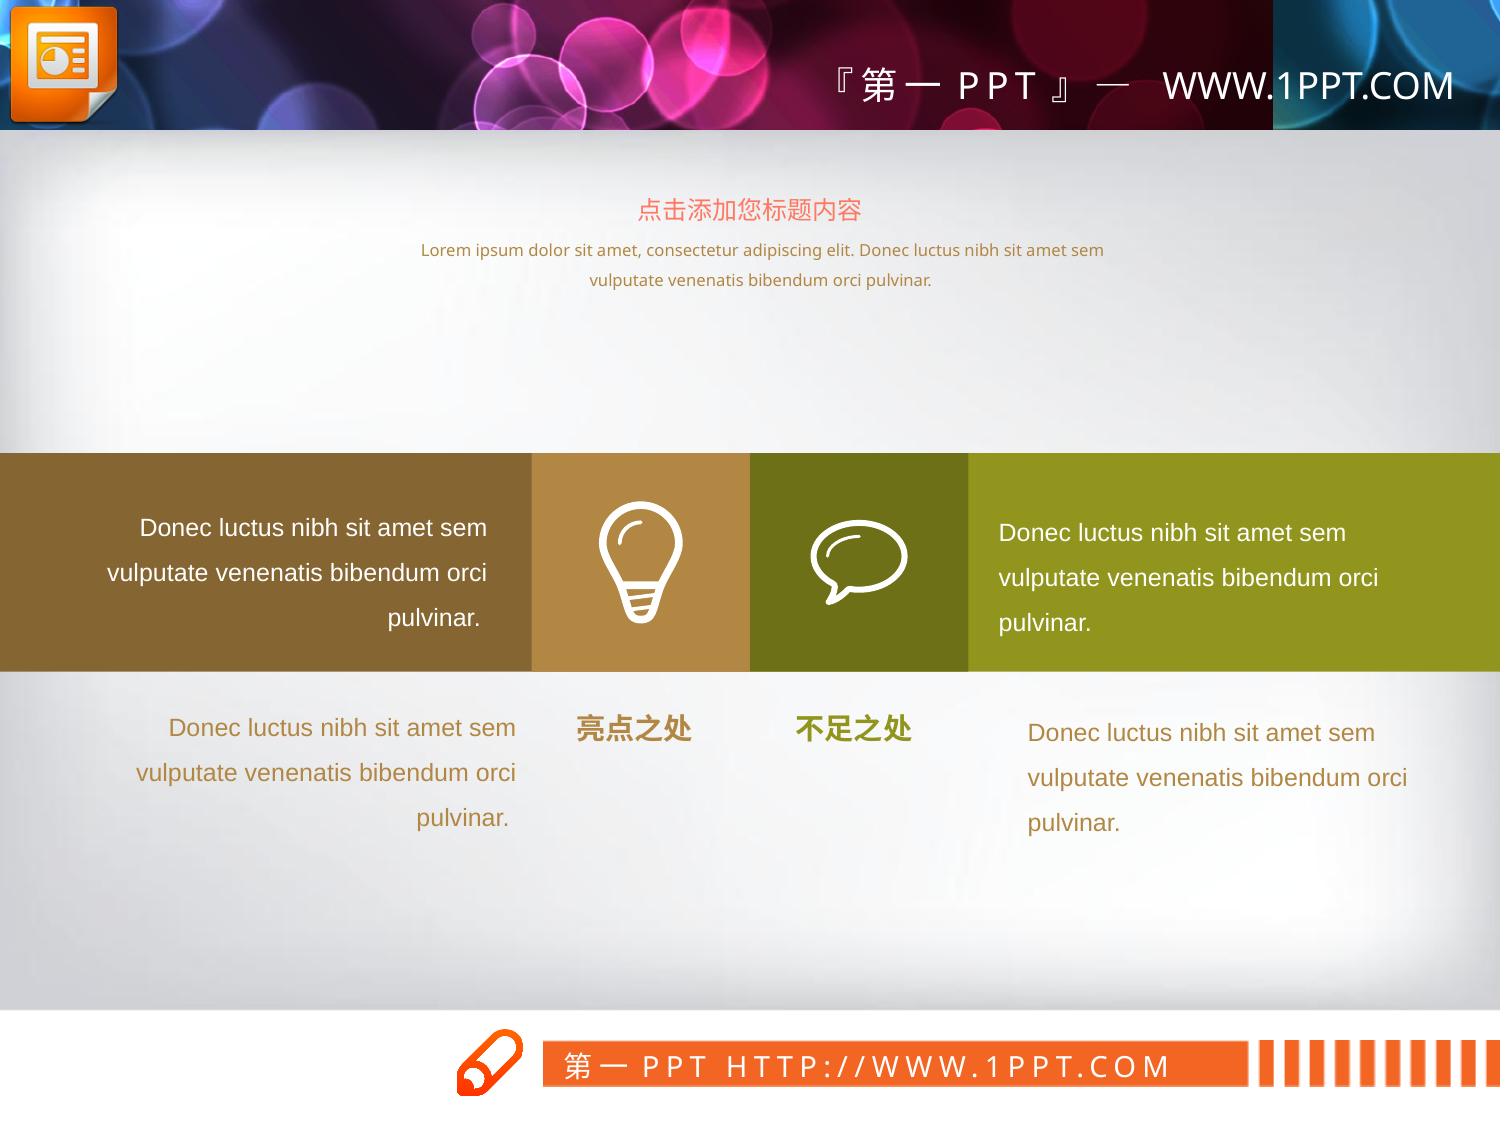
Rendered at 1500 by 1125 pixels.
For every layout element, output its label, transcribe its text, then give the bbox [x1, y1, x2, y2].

text_box [750, 453, 969, 672]
text_box Lorem ipsum dolor sit amet, consectetur adipiscing elit. Donec luctus nibh sit amet sem vulputate venenatis bibendum orci pulvinar. [404, 222, 1122, 297]
text_box 亮点之处 [550, 685, 708, 753]
text_box [969, 453, 1500, 672]
text_box 点击添加您标题内容 [622, 187, 878, 222]
picture [0, 0, 1500, 453]
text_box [598, 501, 683, 624]
text_box Donec luctus nibh sit amet sem vulputate venenatis bibendum orci pulvinar. [1012, 694, 1445, 844]
picture [0, 672, 1500, 1012]
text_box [810, 519, 908, 606]
text_box Donec luctus nibh sit amet sem vulputate venenatis bibendum orci pulvinar. [70, 489, 503, 639]
text_box Donec luctus nibh sit amet sem vulputate venenatis bibendum orci pulvinar. [984, 494, 1416, 644]
text_box 不足之处 [780, 685, 939, 753]
text_box [0, 453, 531, 672]
text_box Donec luctus nibh sit amet sem vulputate venenatis bibendum orci pulvinar. [99, 689, 532, 839]
text_box [531, 453, 750, 672]
picture [543, 1040, 1500, 1087]
